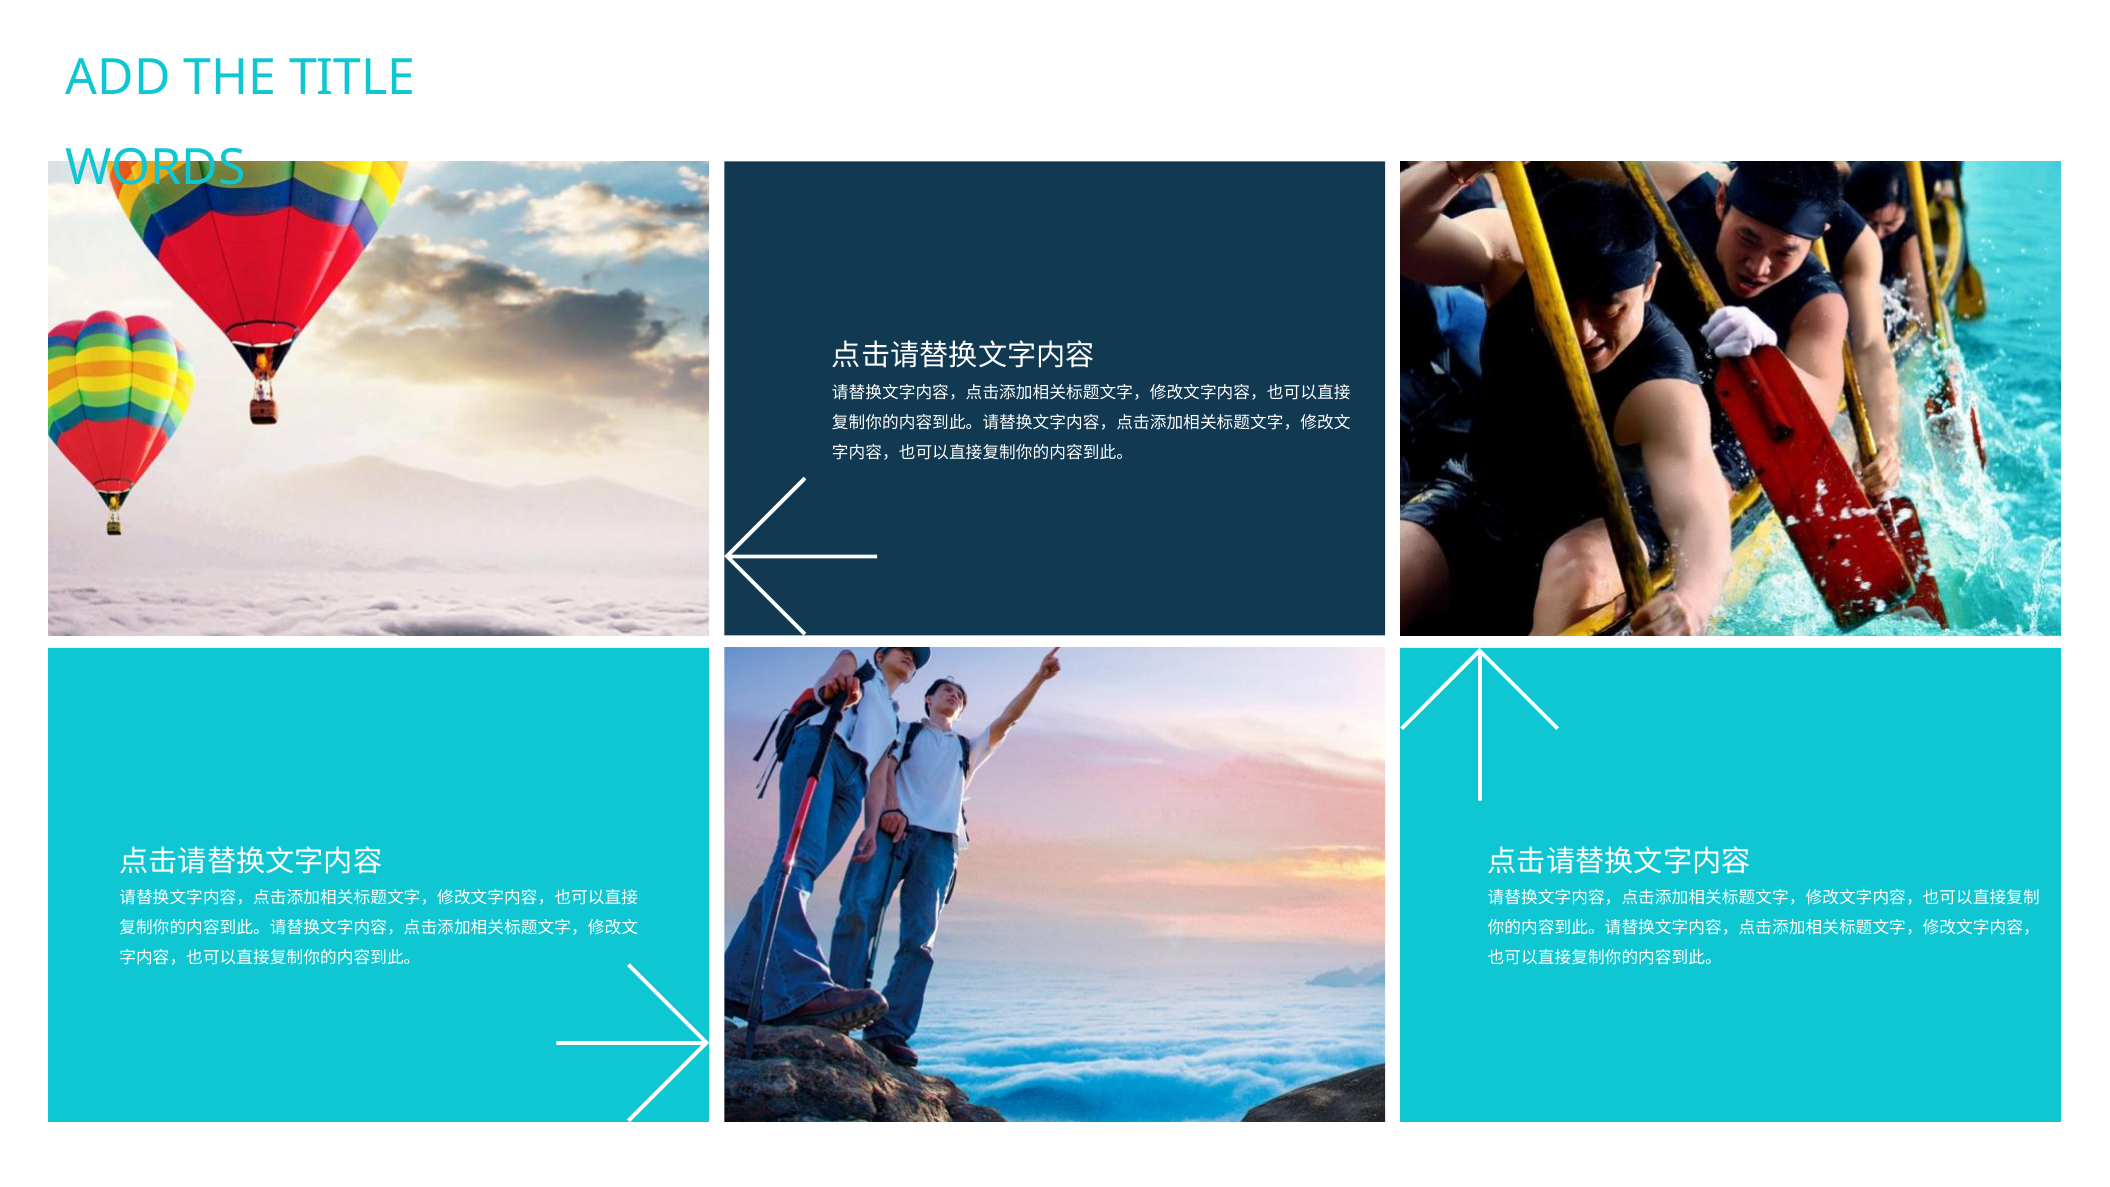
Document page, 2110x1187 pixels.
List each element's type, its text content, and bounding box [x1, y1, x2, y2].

text_box [1399, 160, 2062, 636]
text_box [723, 647, 1386, 1123]
text_box 点击请替换文字内容 请替换文字内容，点击添加相关标题文字，修改文字内容，也可以直接复制你的内容到此。请替换文字内容，点击添加相关标题文字，修改文字内容，也可以直接复制你的内容到此。 [823, 310, 1371, 470]
text_box 点击请替换文字内容 请替换文字内容，点击添加相关标题文字，修改文字内容，也可以直接复制你的内容到此。请替换文字内容，点击添加相关标题文字，修改文字内容，也可以直接复制你的内容到此。 [111, 816, 650, 976]
text_box [1398, 646, 1561, 802]
text_box [723, 160, 1386, 636]
text_box [1399, 647, 2062, 1123]
text_box [722, 475, 879, 638]
text_box [47, 160, 710, 636]
text_box [47, 647, 710, 1123]
text_box 点击请替换文字内容 请替换文字内容，点击添加相关标题文字，修改文字内容，也可以直接复制你的内容到此。请替换文字内容，点击添加相关标题文字，修改文字内容，也可以直接复制你的内容到此。 [1479, 816, 2060, 976]
text_box ADD THE TITLE WORDS [50, 7, 583, 202]
text_box [555, 961, 711, 1124]
